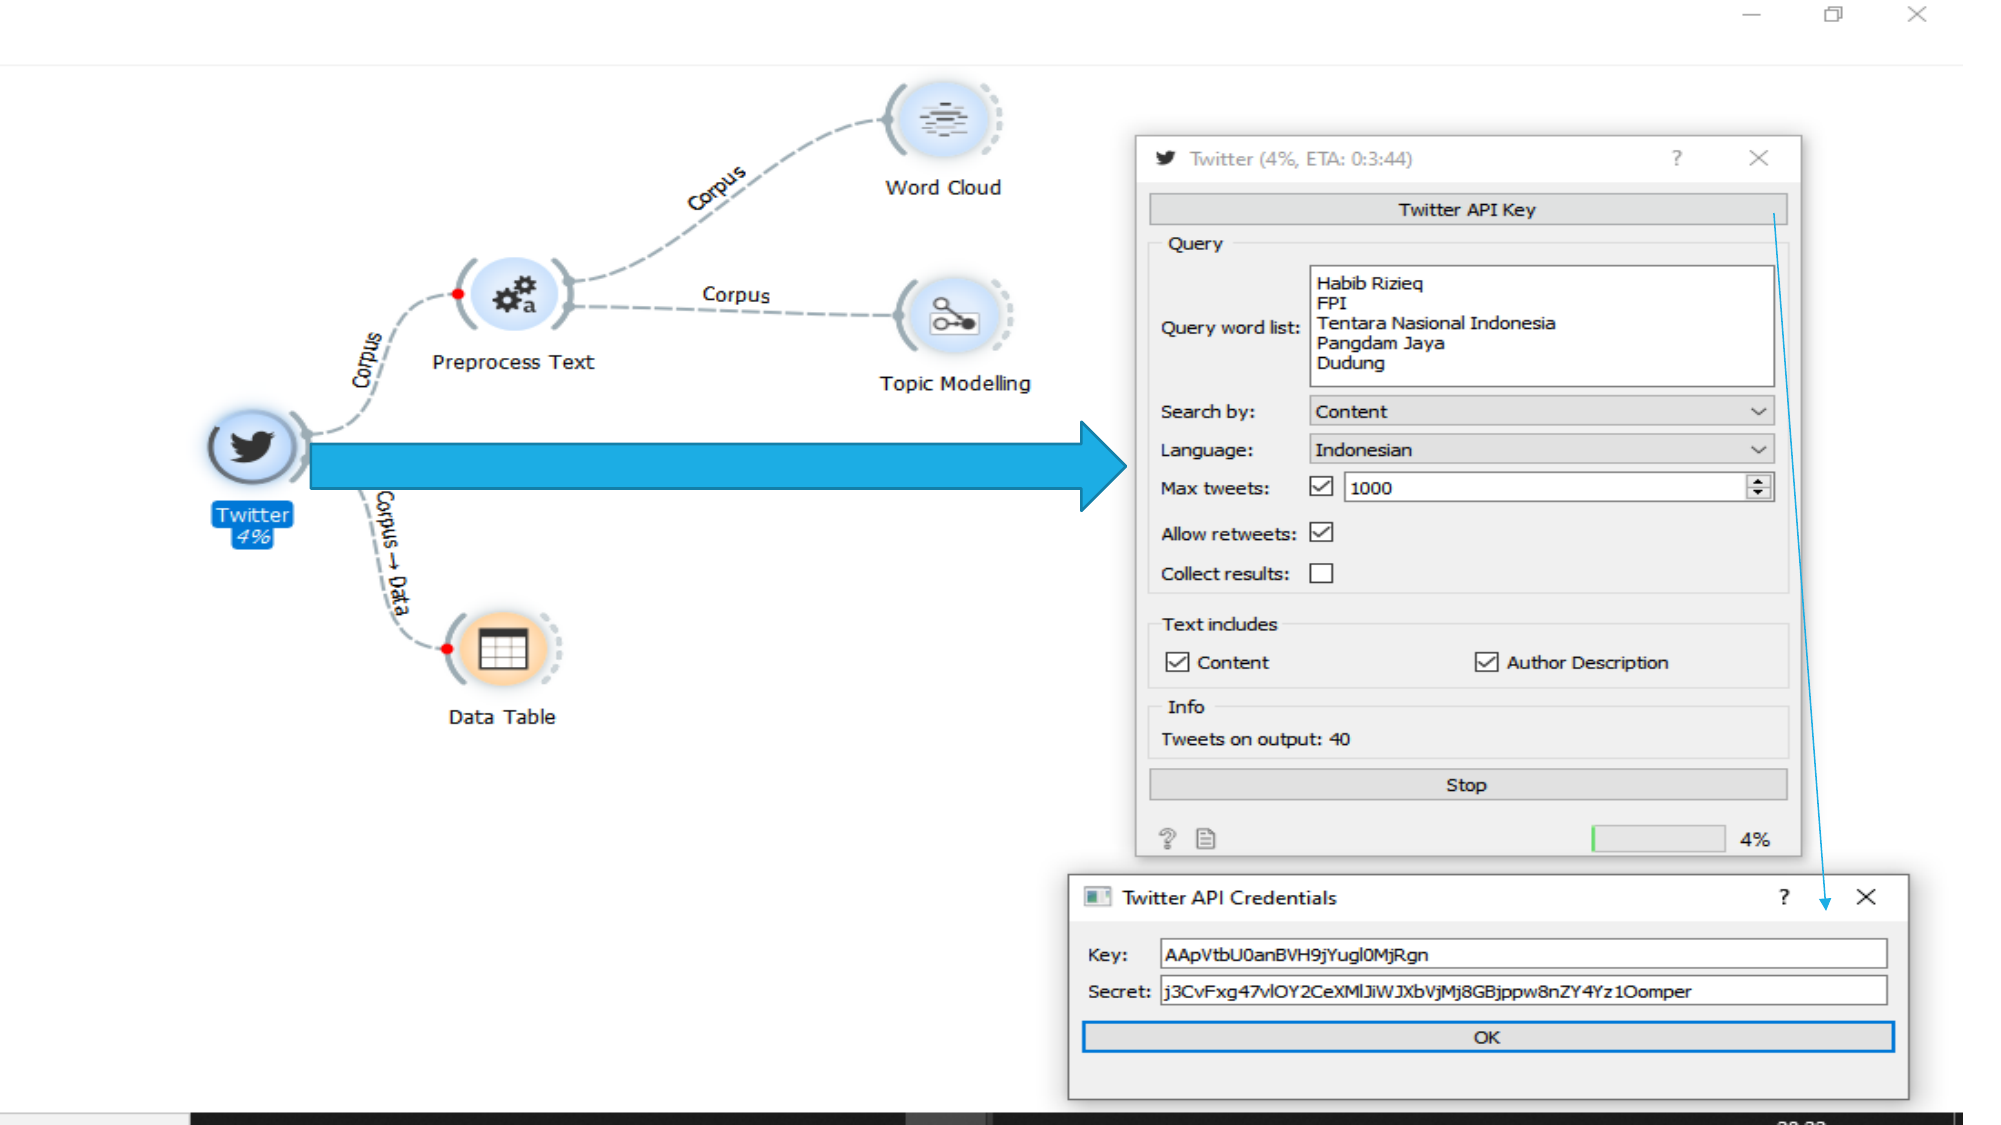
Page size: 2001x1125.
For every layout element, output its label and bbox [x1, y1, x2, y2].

text_box [1773, 212, 1827, 912]
picture [0, 0, 1964, 1125]
